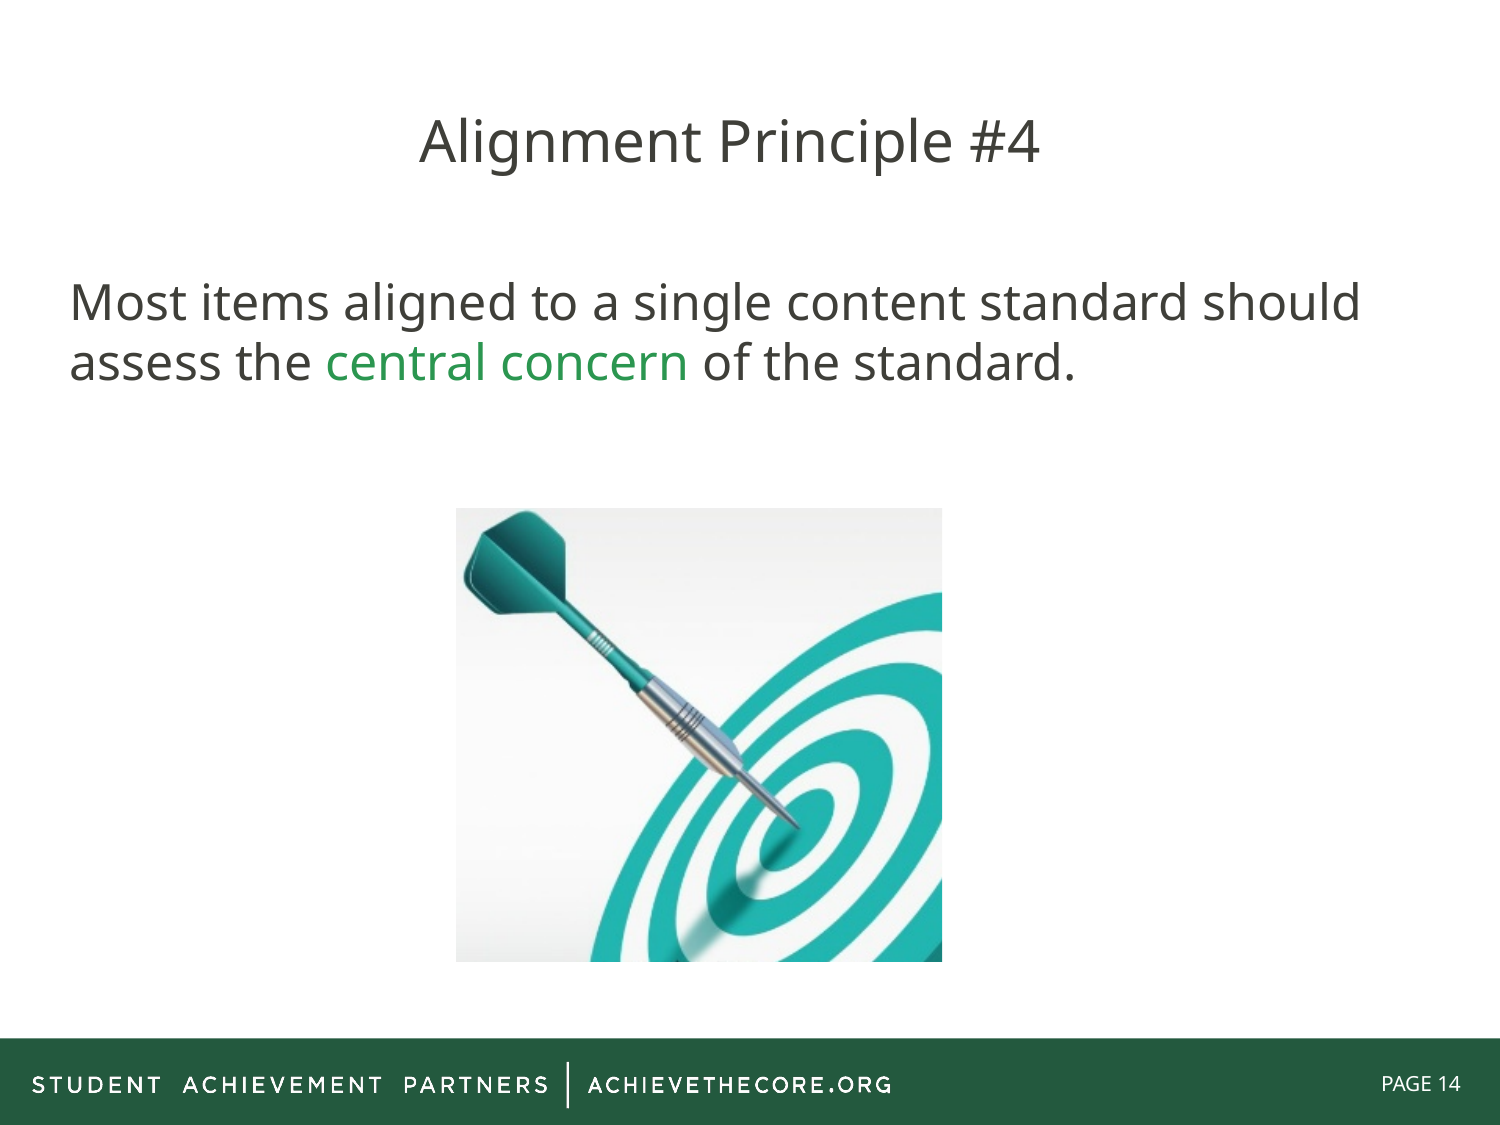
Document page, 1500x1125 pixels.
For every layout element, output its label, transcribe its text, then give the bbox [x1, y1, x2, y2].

title Alignment Principle #4 [55, 45, 1406, 233]
picture [12, 1055, 911, 1112]
picture [455, 507, 943, 962]
list Most items aligned to a single content standard should assess the central concern of the standard. [55, 255, 1436, 998]
